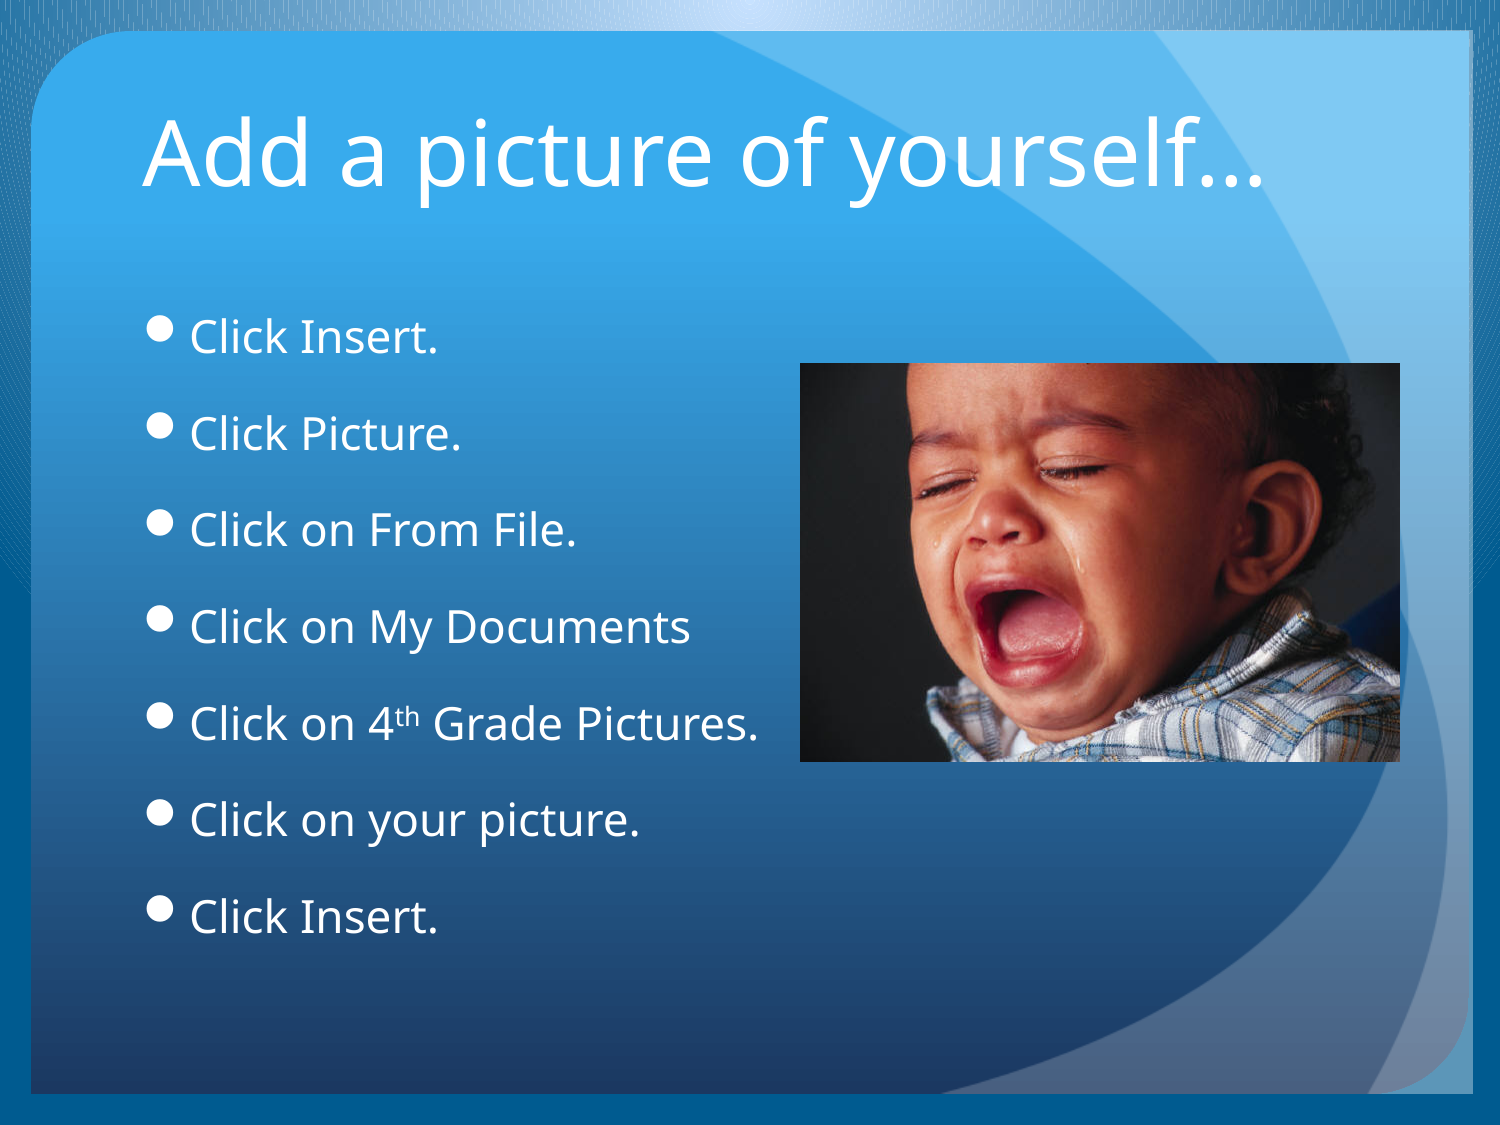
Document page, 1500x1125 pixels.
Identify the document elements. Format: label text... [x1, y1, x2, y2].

list Click Insert. Click Picture. Click on From File. Click on My Documents Click on 4th Grade Pictures. Click on your picture. Click Insert. [127, 299, 838, 991]
title Add a picture of yourself… [127, 62, 1372, 213]
picture [24, 30, 1473, 1094]
